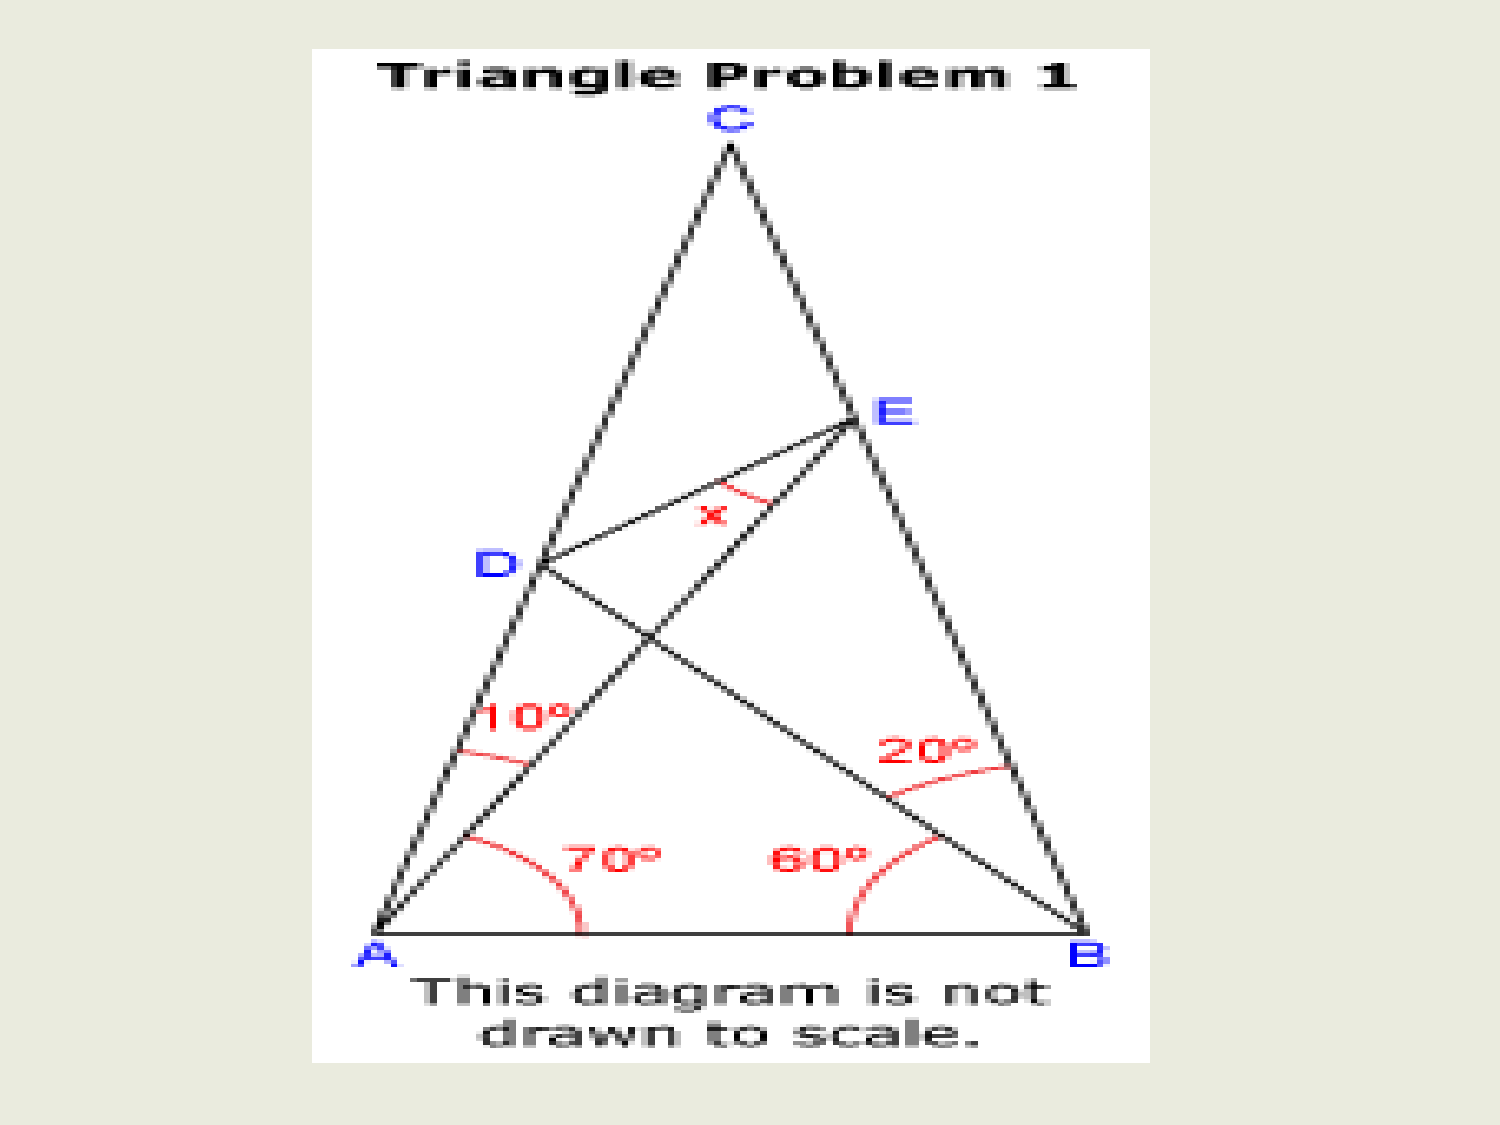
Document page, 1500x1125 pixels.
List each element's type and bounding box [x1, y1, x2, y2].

picture [312, 49, 1151, 1063]
